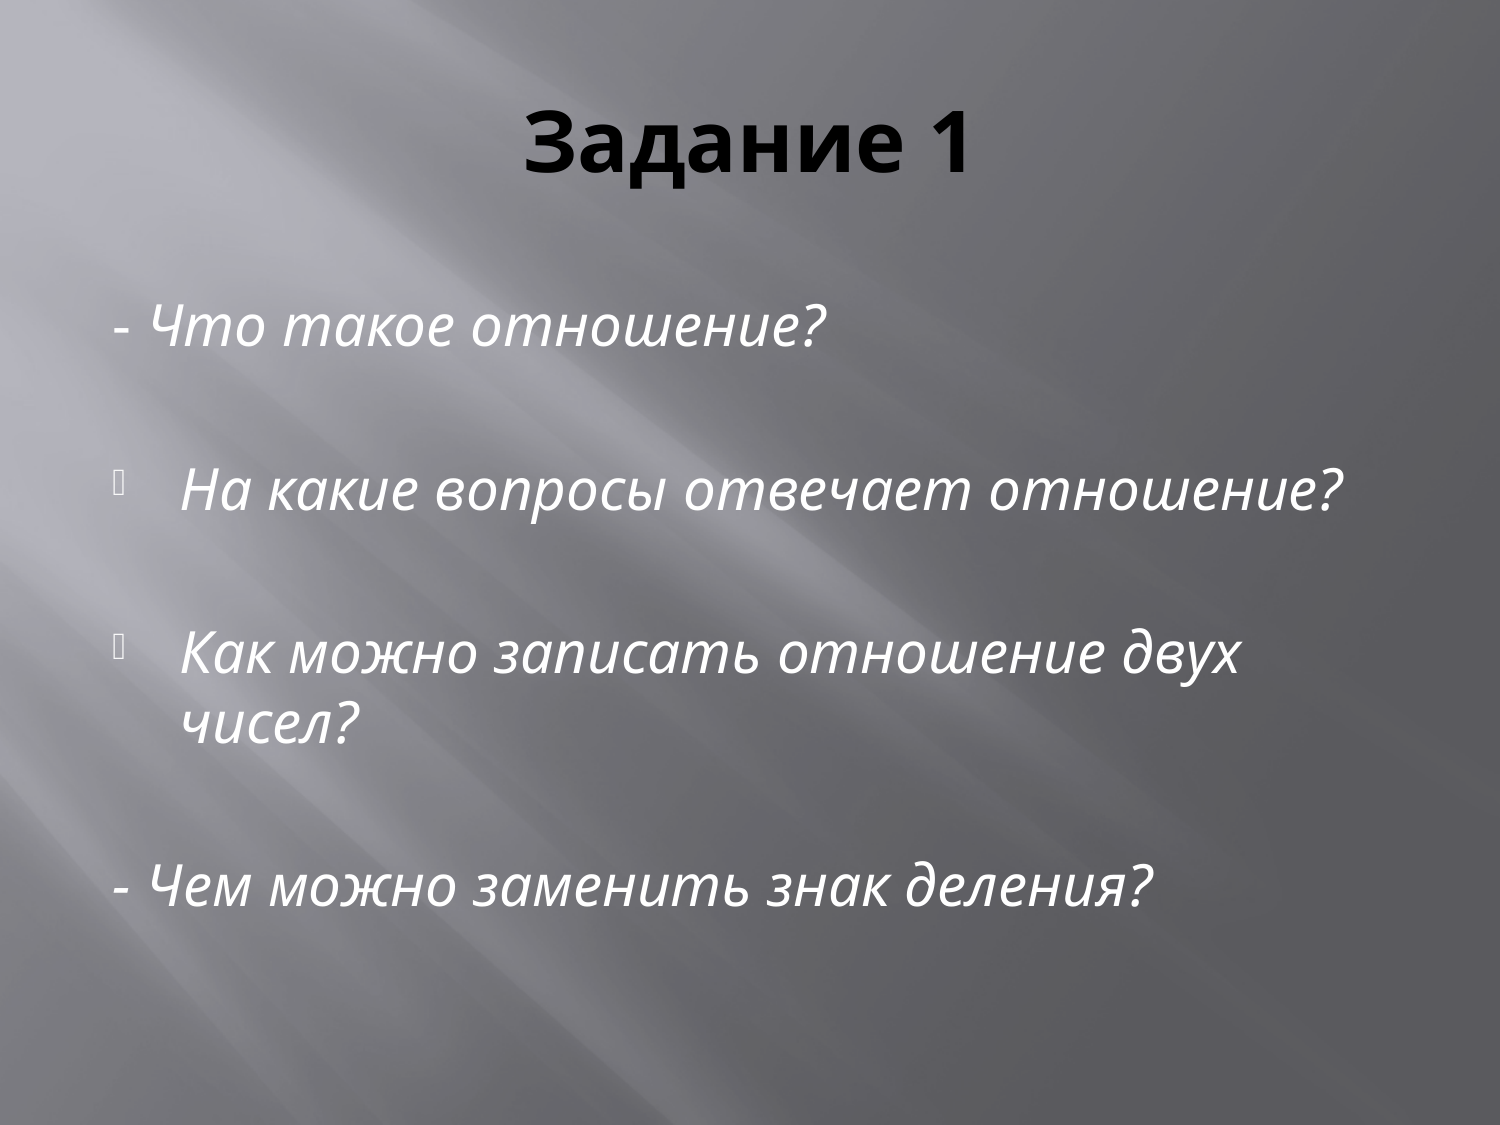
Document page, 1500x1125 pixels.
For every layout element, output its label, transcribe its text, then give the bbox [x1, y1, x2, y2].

list - Что такое отношение? На какие вопросы отвечает отношение? Как можно записать отношение двух чисел? - Чем можно заменить знак деления? [75, 281, 1425, 1035]
title Задание 1 [75, 45, 1425, 233]
